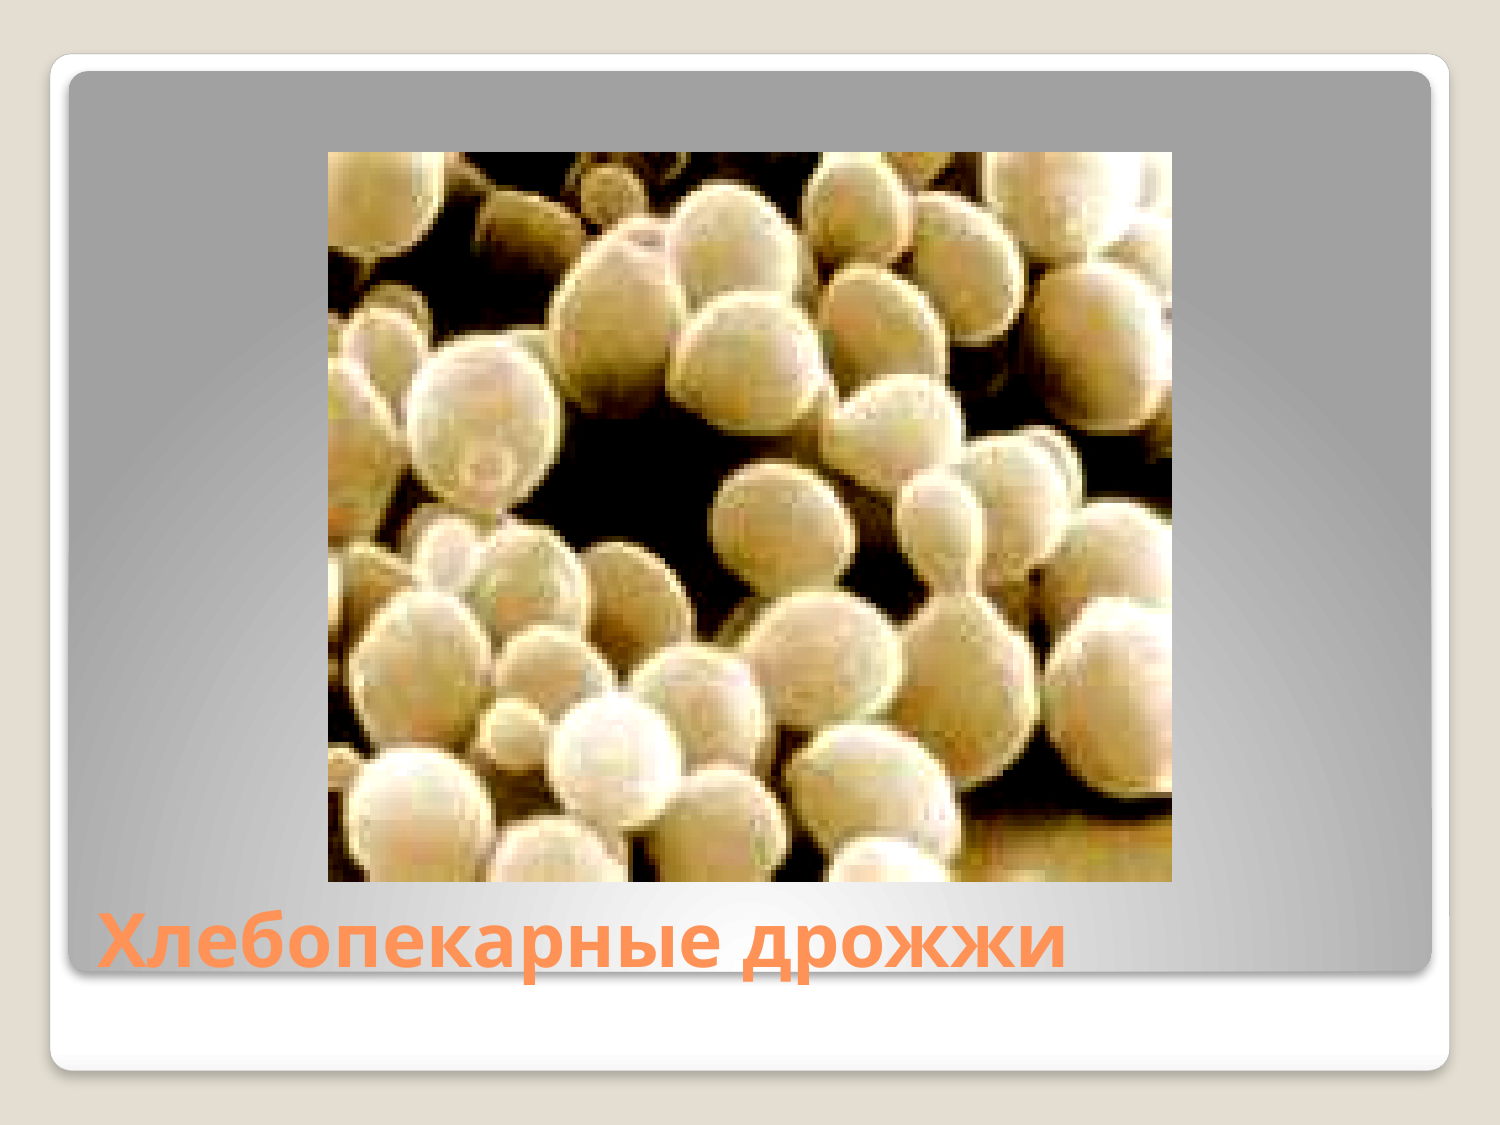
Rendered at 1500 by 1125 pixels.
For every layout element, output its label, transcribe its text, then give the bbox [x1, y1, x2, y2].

title Хлебопекарные дрожжи [82, 817, 1425, 991]
picture [327, 152, 1173, 882]
